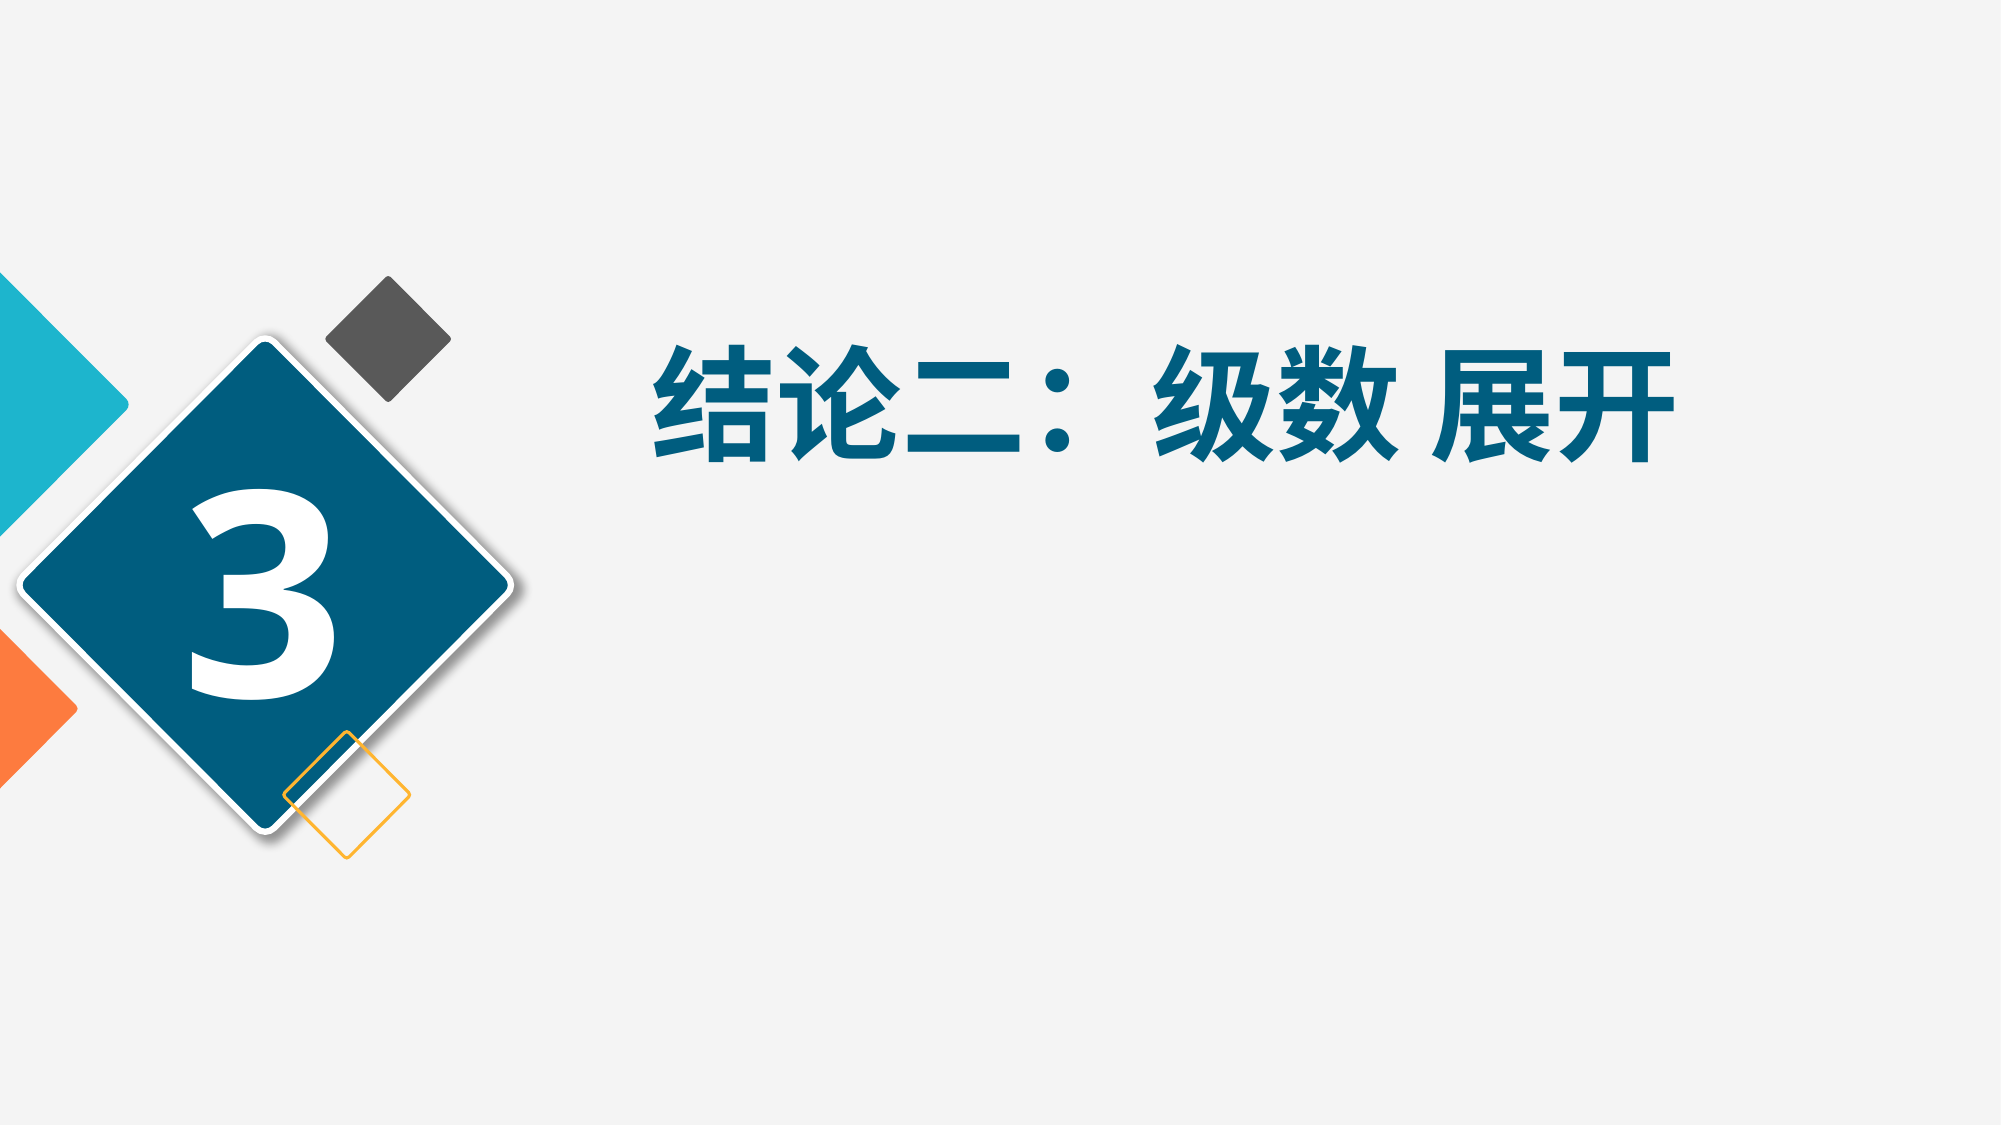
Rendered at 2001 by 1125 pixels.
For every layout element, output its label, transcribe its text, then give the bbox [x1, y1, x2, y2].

text_box [19, 432, 166, 738]
text_box [0, 272, 129, 537]
text_box 3 [166, 402, 361, 762]
text_box [196, 338, 334, 402]
text_box [0, 628, 78, 789]
text_box [190, 762, 314, 832]
text_box [325, 276, 452, 403]
text_box 结论二：级数 展开 [551, 326, 1780, 477]
text_box [361, 429, 511, 741]
text_box [283, 744, 410, 858]
